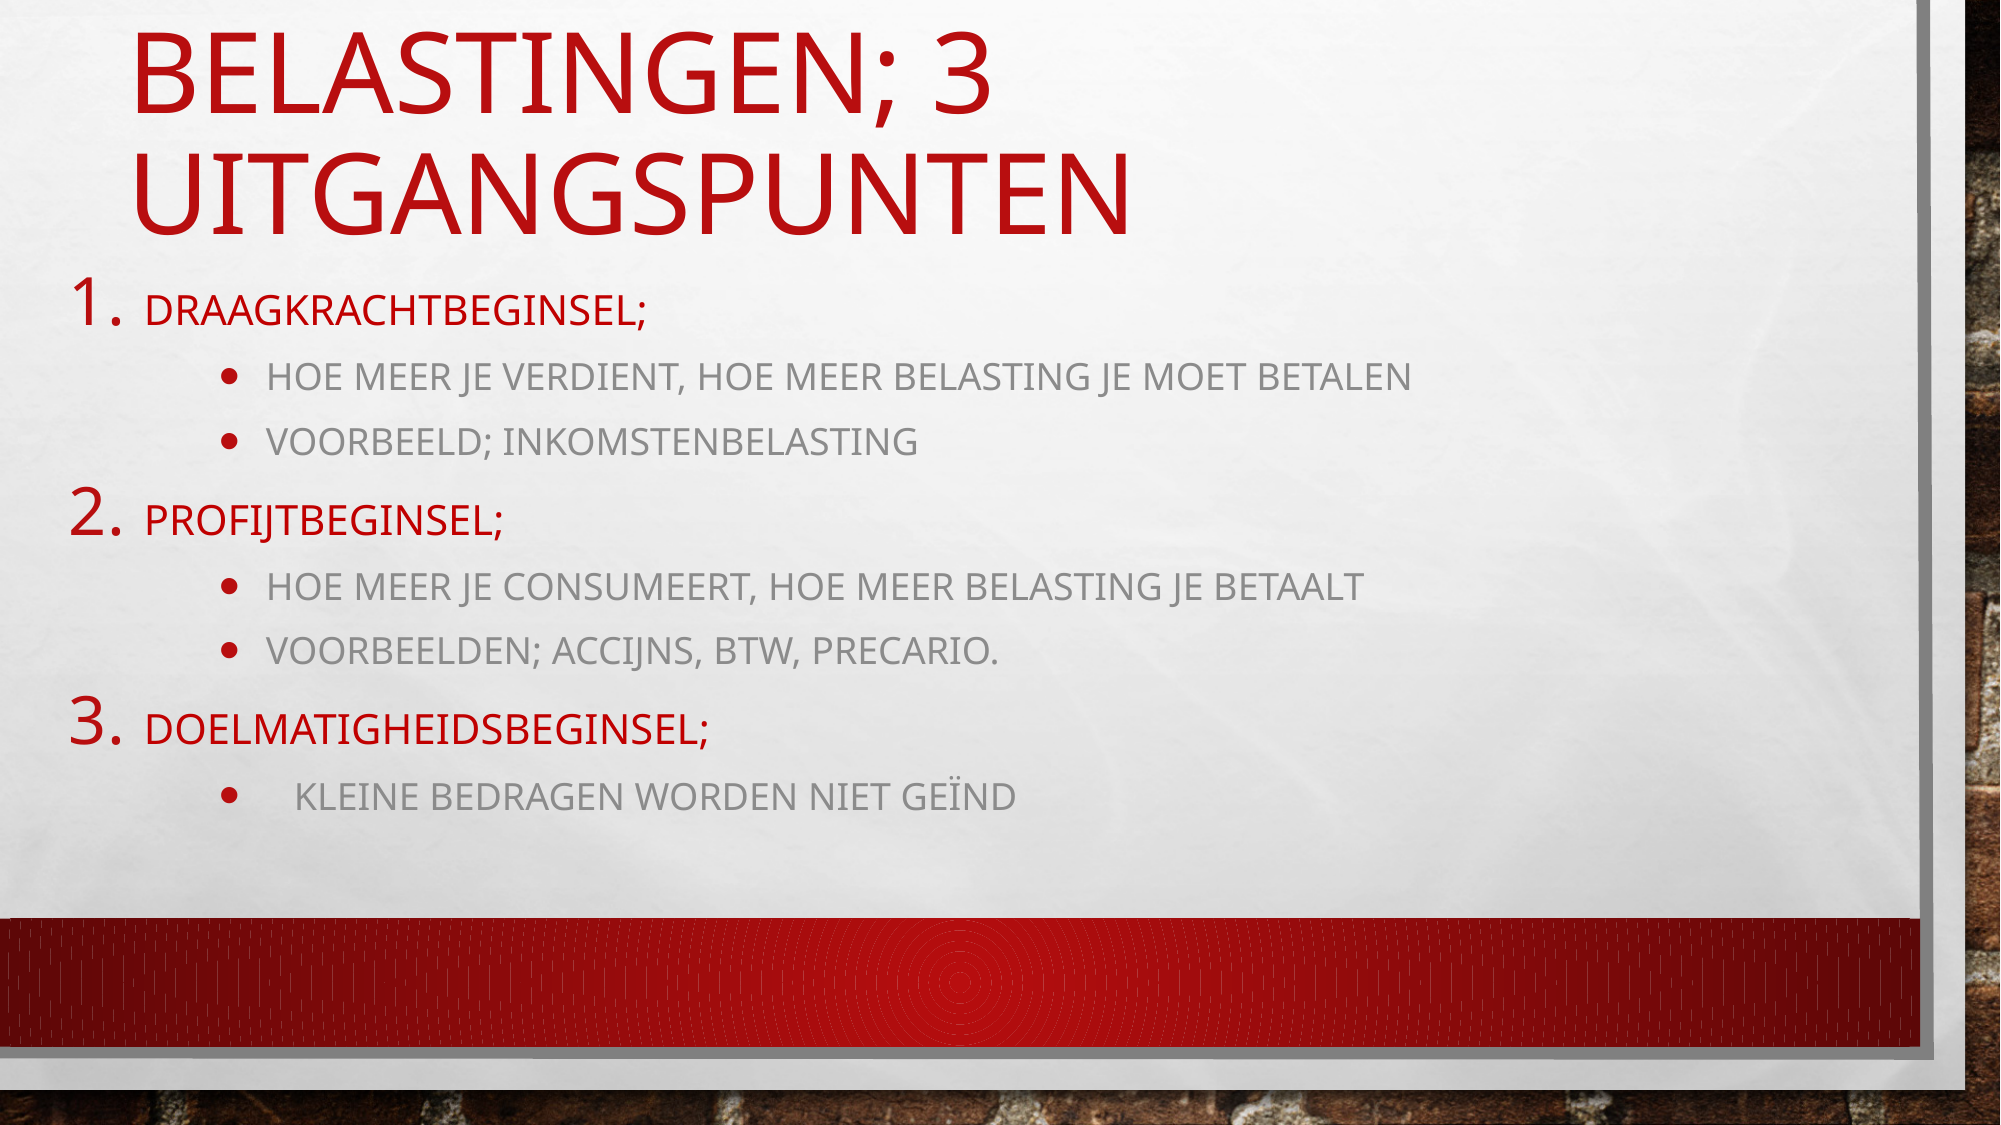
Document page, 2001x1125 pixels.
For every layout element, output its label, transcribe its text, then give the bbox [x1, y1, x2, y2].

title Belastingen; 3 uitgangspunten [112, 112, 1818, 266]
picture [0, 0, 2000, 1125]
list Draagkrachtbeginsel; Hoe meer je verdient, hoe meer belasting je moet betalen Voorbeeld; inkomstenbelasting Profijtbeginsel; Hoe meer je consumeert, hoe meer belasting je betaalt Voorbeelden; accijns, btw, precario. Doelmatigheidsbeginsel; Kleine bedragen worden niet geïnd [53, 266, 1818, 928]
